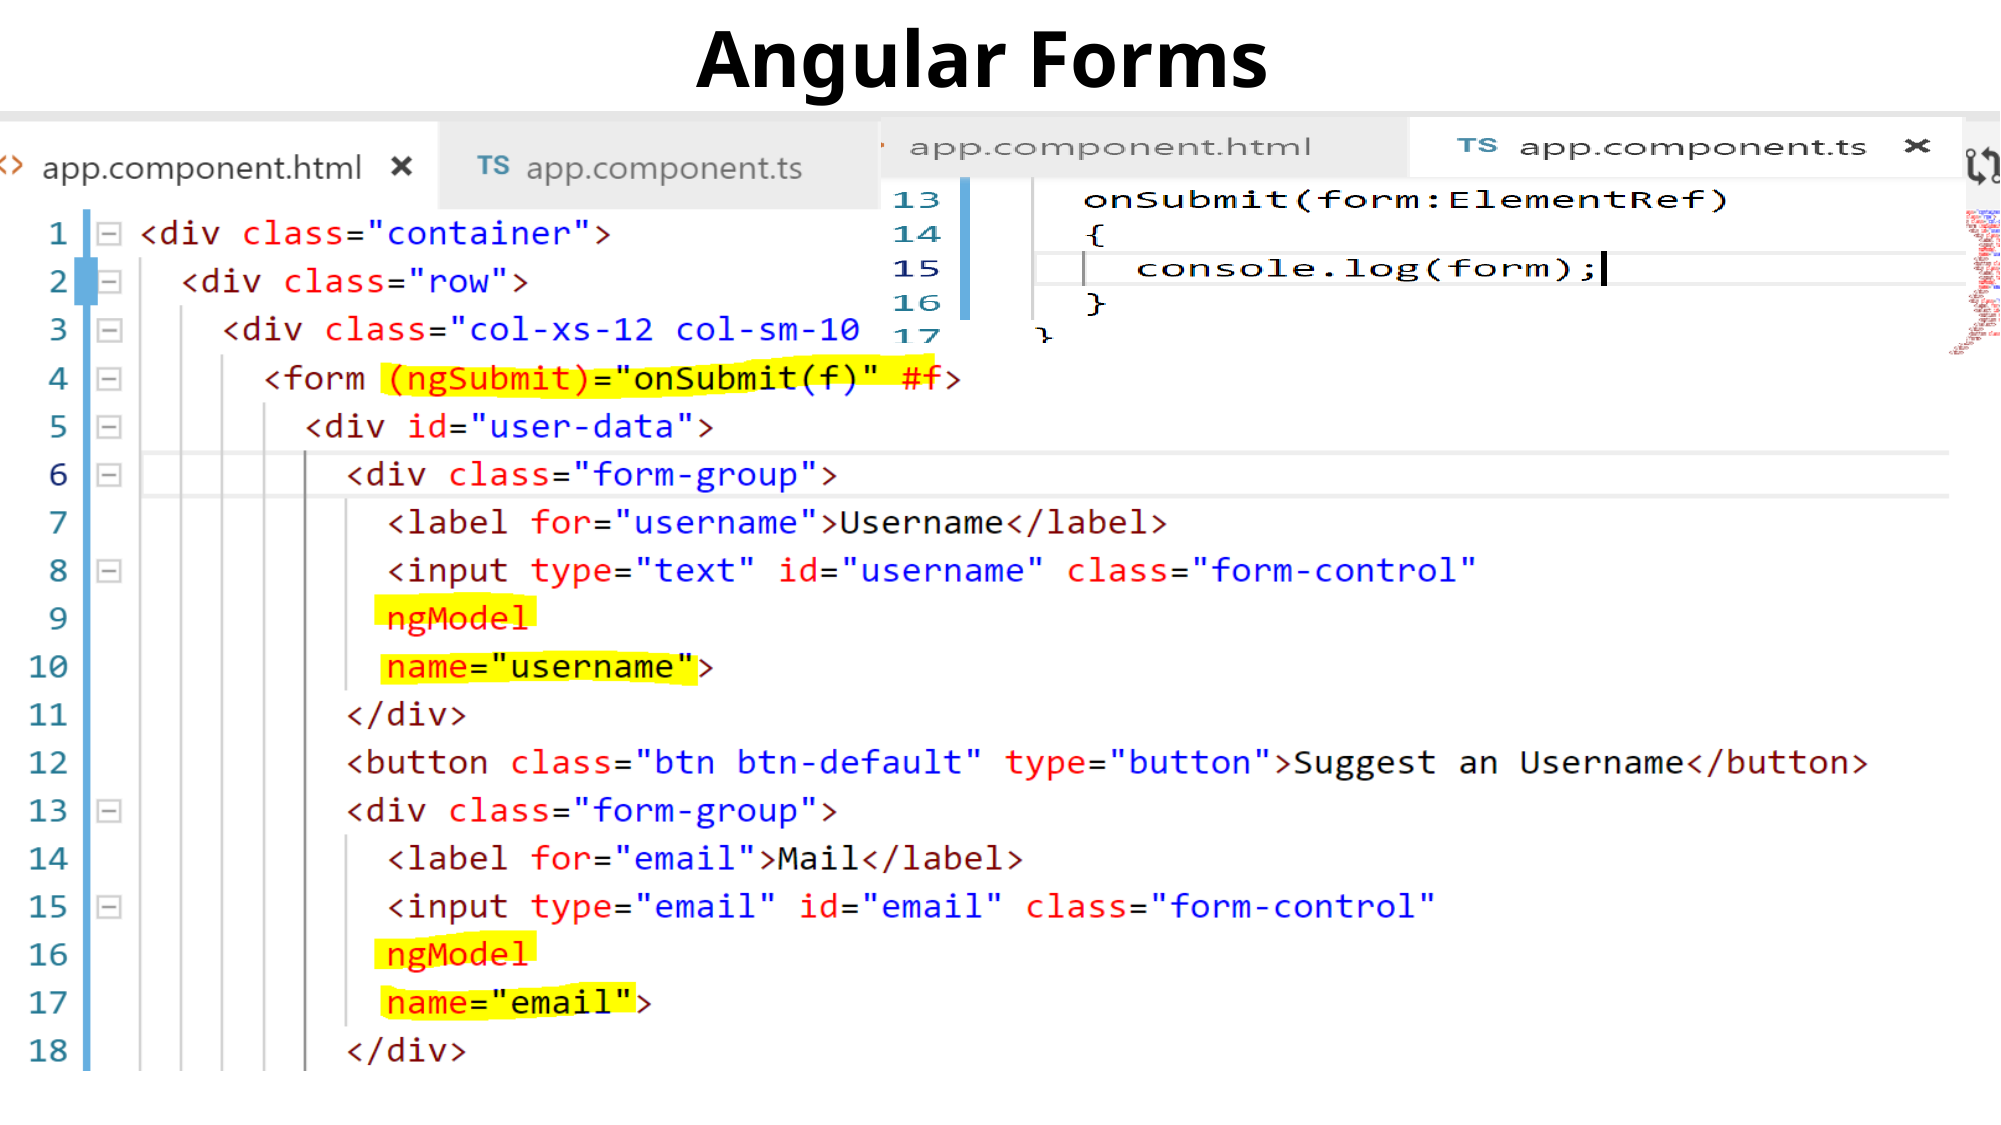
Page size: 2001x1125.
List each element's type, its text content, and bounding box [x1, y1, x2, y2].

picture [0, 111, 2000, 1071]
title Angular Forms [120, 12, 1846, 111]
